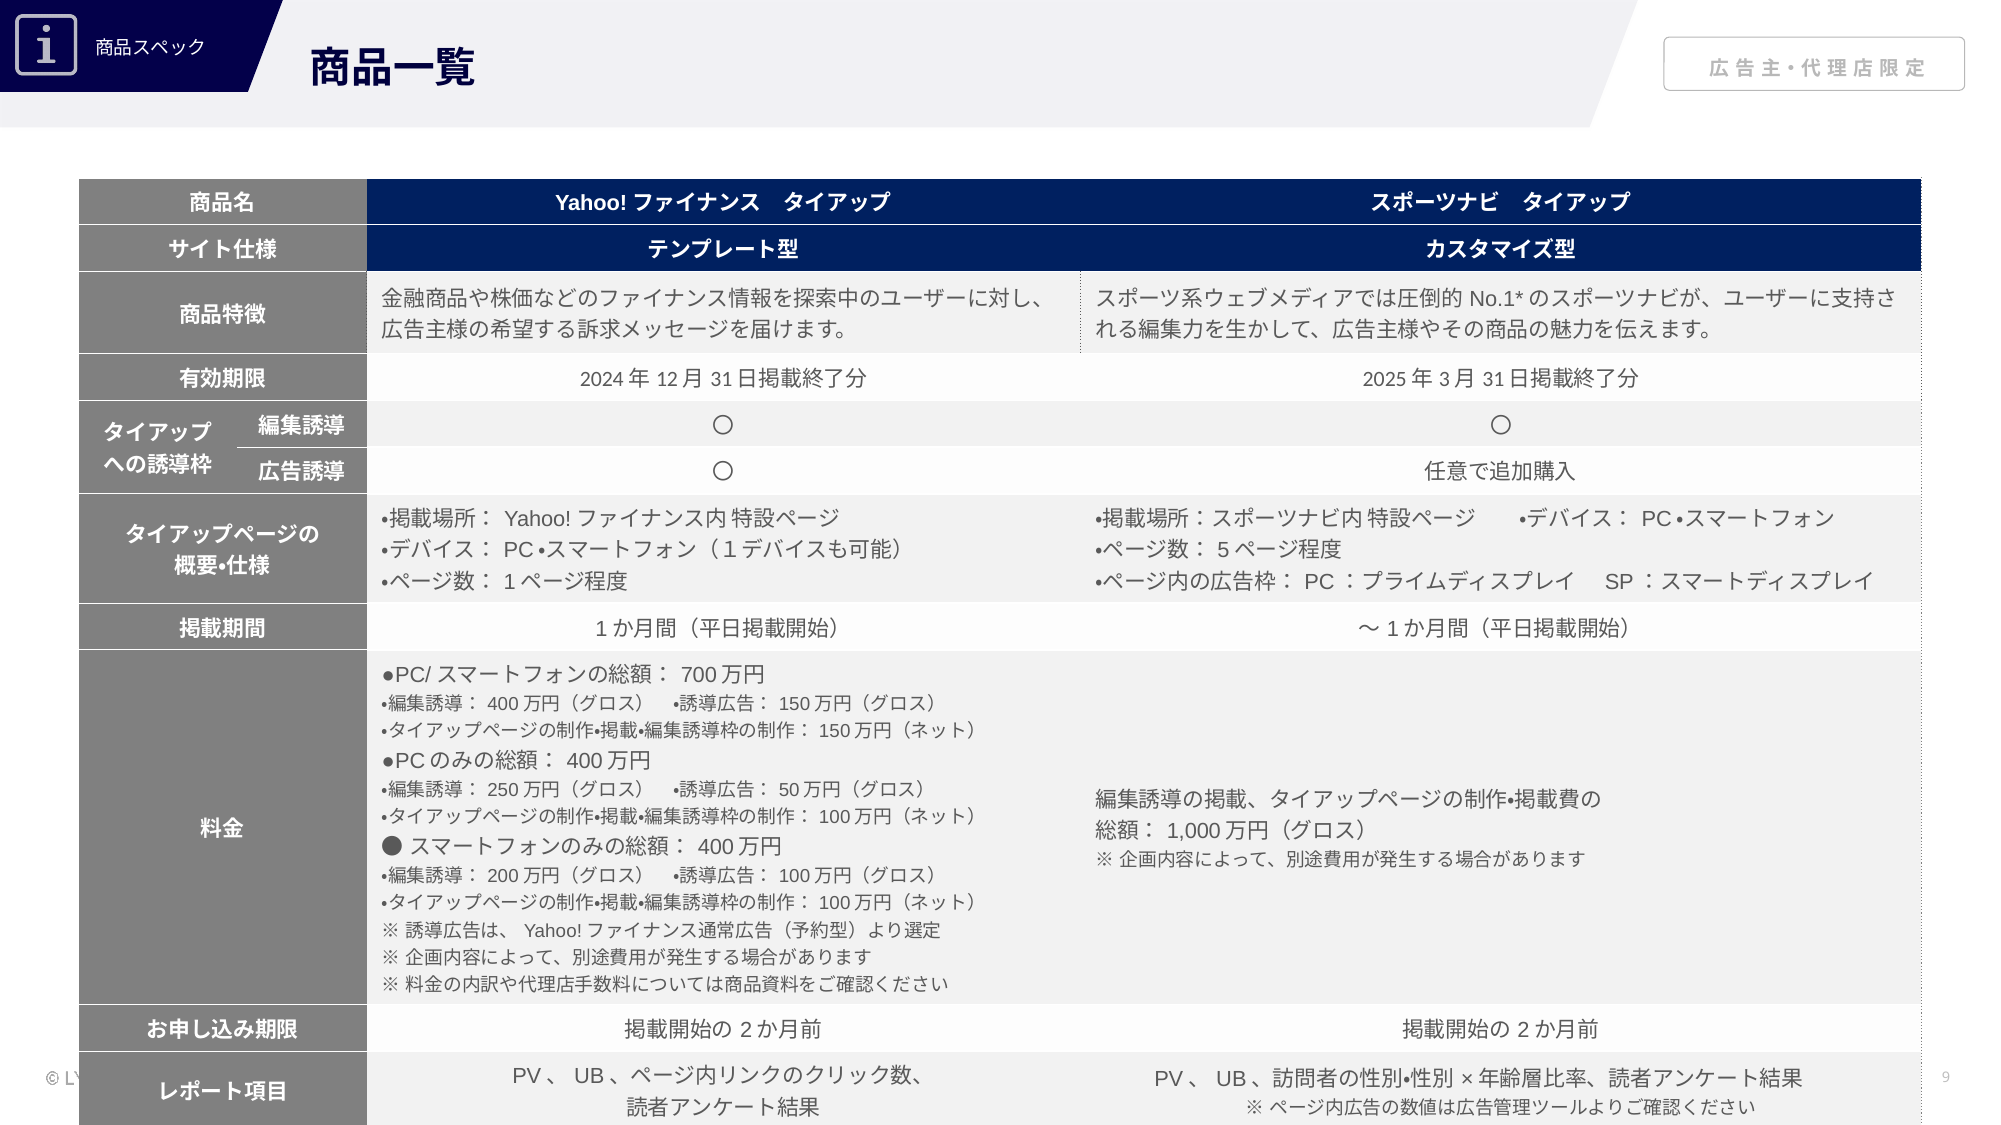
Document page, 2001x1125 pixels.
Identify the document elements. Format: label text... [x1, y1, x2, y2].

table_cell 2024年12月31日掲載終了分 [367, 354, 1080, 400]
table_cell タイアップ への誘導枠 [79, 401, 237, 493]
table_cell 編集誘導の掲載、タイアップページの制作・掲載費の 総額：1,000万円（グロス） ※企画内容によって、別途費用が発生する場合があります [1080, 651, 1921, 1004]
table_header スポーツナビ タイアップ [1080, 179, 1921, 224]
table_cell サイト仕様 [79, 225, 367, 271]
table_cell 〇 [367, 401, 1080, 446]
table_cell スポーツ系ウェブメディアでは圧倒的No.1*のスポーツナビが、ユーザーに支持される編集力を生かして、広告主様やその商品の魅力を伝えます。 [1080, 272, 1921, 353]
table_cell PV、UB、ページ内リンクのクリック数、 読者アンケート結果 [367, 1052, 1080, 1125]
table_cell ・掲載場所：Yahoo!ファイナンス内 特設ページ ・デバイス：PC・スマートフォン（１デバイスも可能） ・ページ数：1ページ程度 [367, 495, 1080, 602]
table_cell テンプレート型 [367, 225, 1080, 271]
table_cell カスタマイズ型 [1080, 225, 1921, 271]
table_cell タイアップページの 概要・仕様 [79, 494, 367, 603]
table_cell 金融商品や株価などのファイナンス情報を探索中のユーザーに対し、広告主様の希望する訴求メッセージを届けます。 [367, 272, 1080, 353]
table_cell PV、UB、訪問者の性別・性別×年齢層比率、読者アンケート結果 ※ページ内広告の数値は広告管理ツールよりご確認ください [1080, 1052, 1921, 1125]
table_cell 2025年3月31日掲載終了分 [1080, 354, 1921, 400]
table_cell 商品特徴 [79, 272, 367, 353]
table_cell 掲載開始の2か月前 [1080, 1005, 1921, 1050]
table_cell 掲載期間 [79, 604, 367, 649]
list 商品一覧 [309, 41, 1645, 97]
table_cell お申し込み期限 [79, 1005, 367, 1051]
table_cell 編集誘導 [237, 401, 367, 447]
table_cell ・掲載場所：スポーツナビ内 特設ページ ・デバイス：PC・スマートフォン ・ページ数：5ページ程度 ・ページ内の広告枠：PC：プライムディスプレイ SP：スマートディスプレイ [1080, 495, 1921, 602]
table_cell レポート項目 [79, 1052, 367, 1125]
table_header Yahoo!ファイナンス タイアップ [367, 179, 1080, 224]
table_cell 広告誘導 [237, 448, 367, 493]
table_cell 料金 [79, 650, 367, 1004]
table_cell ～1か月間（平日掲載開始） [1080, 604, 1921, 649]
table_header 商品名 [79, 179, 367, 224]
table_cell 1か月間（平日掲載開始） [367, 604, 1080, 649]
table_cell ●PC/スマートフォンの総額：700万円 ・編集誘導：400万円（グロス） ・誘導広告：150万円（グロス） ・タイアップページの制作・掲載・編集誘導枠の制作：150万円（ネット） ●PCのみの総額：400万円 ・編集誘導：250万円（グロス） ・誘導広告：50万円（グロス） ・タイアップページの制作・掲載・編集誘導枠の制作：100万円（ネット） ●スマートフォンのみの総額：400万円 ・編集誘導：200万円（グロス） ・誘導広告：100万円（グロス） ・タイアップページの制作・掲載・編集誘導枠の制作：100万円（ネット） ※誘導広告は、Yahoo!ファイナンス通常広告（予約型）より選定 ※企画内容によって、別途費用が発生する場合があります ※料金の内訳や代理店手数料については商品資料をご確認ください [367, 651, 1080, 1004]
table_cell 〇 [1080, 401, 1921, 446]
table_cell 掲載開始の2か月前 [367, 1005, 1080, 1050]
table_cell 任意で追加購入 [1080, 448, 1921, 493]
table_cell 有効期限 [79, 354, 367, 400]
picture [46, 1071, 79, 1088]
table_cell 〇 [367, 448, 1080, 493]
